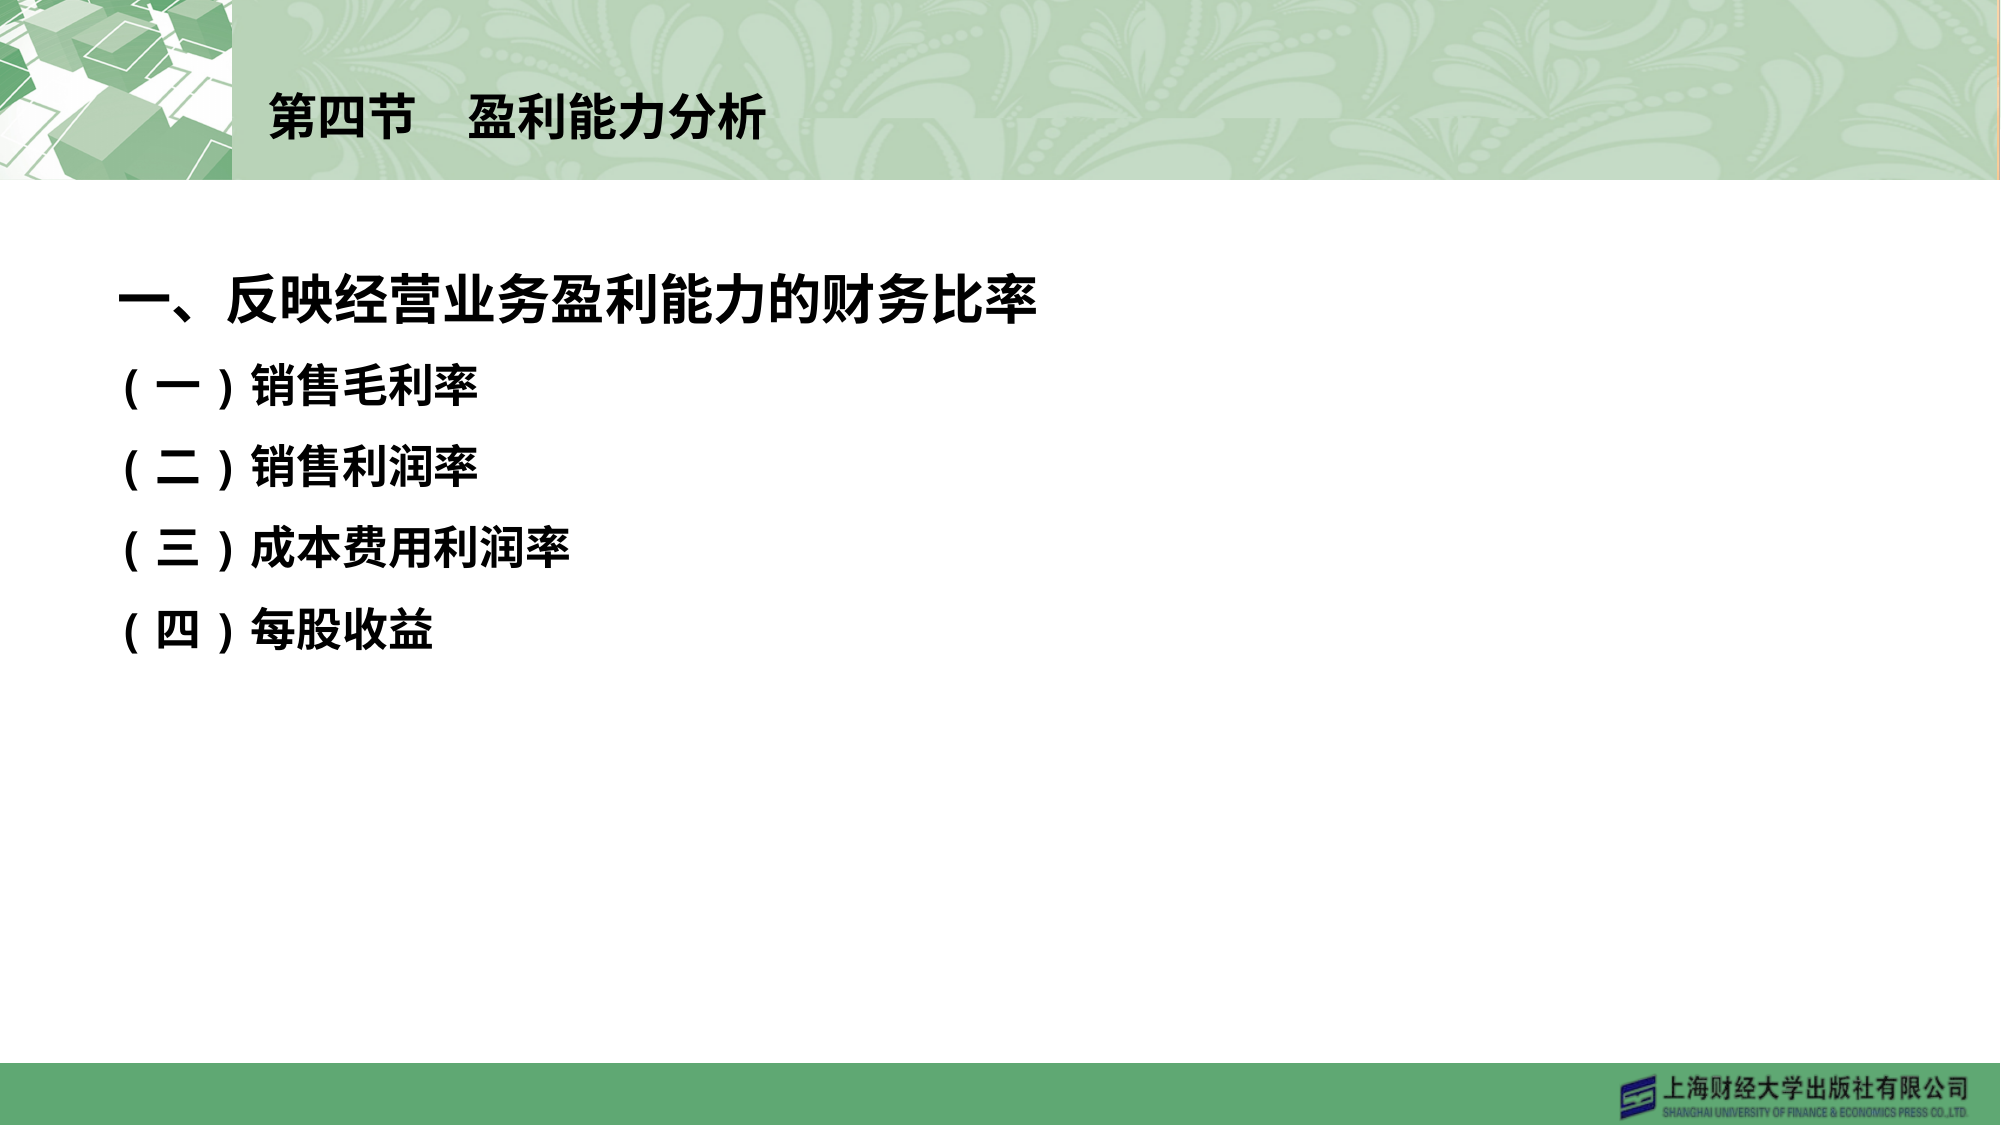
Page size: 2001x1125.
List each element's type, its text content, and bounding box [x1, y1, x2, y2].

picture [0, 0, 2001, 1125]
title 第四节 盈利能力分析 [252, 64, 1609, 168]
list 一、反映经营业务盈利能力的财务比率 (一)销售毛利率 (二)销售利润率 (三)成本费用利润率 (四)每股收益 [102, 241, 1898, 1065]
